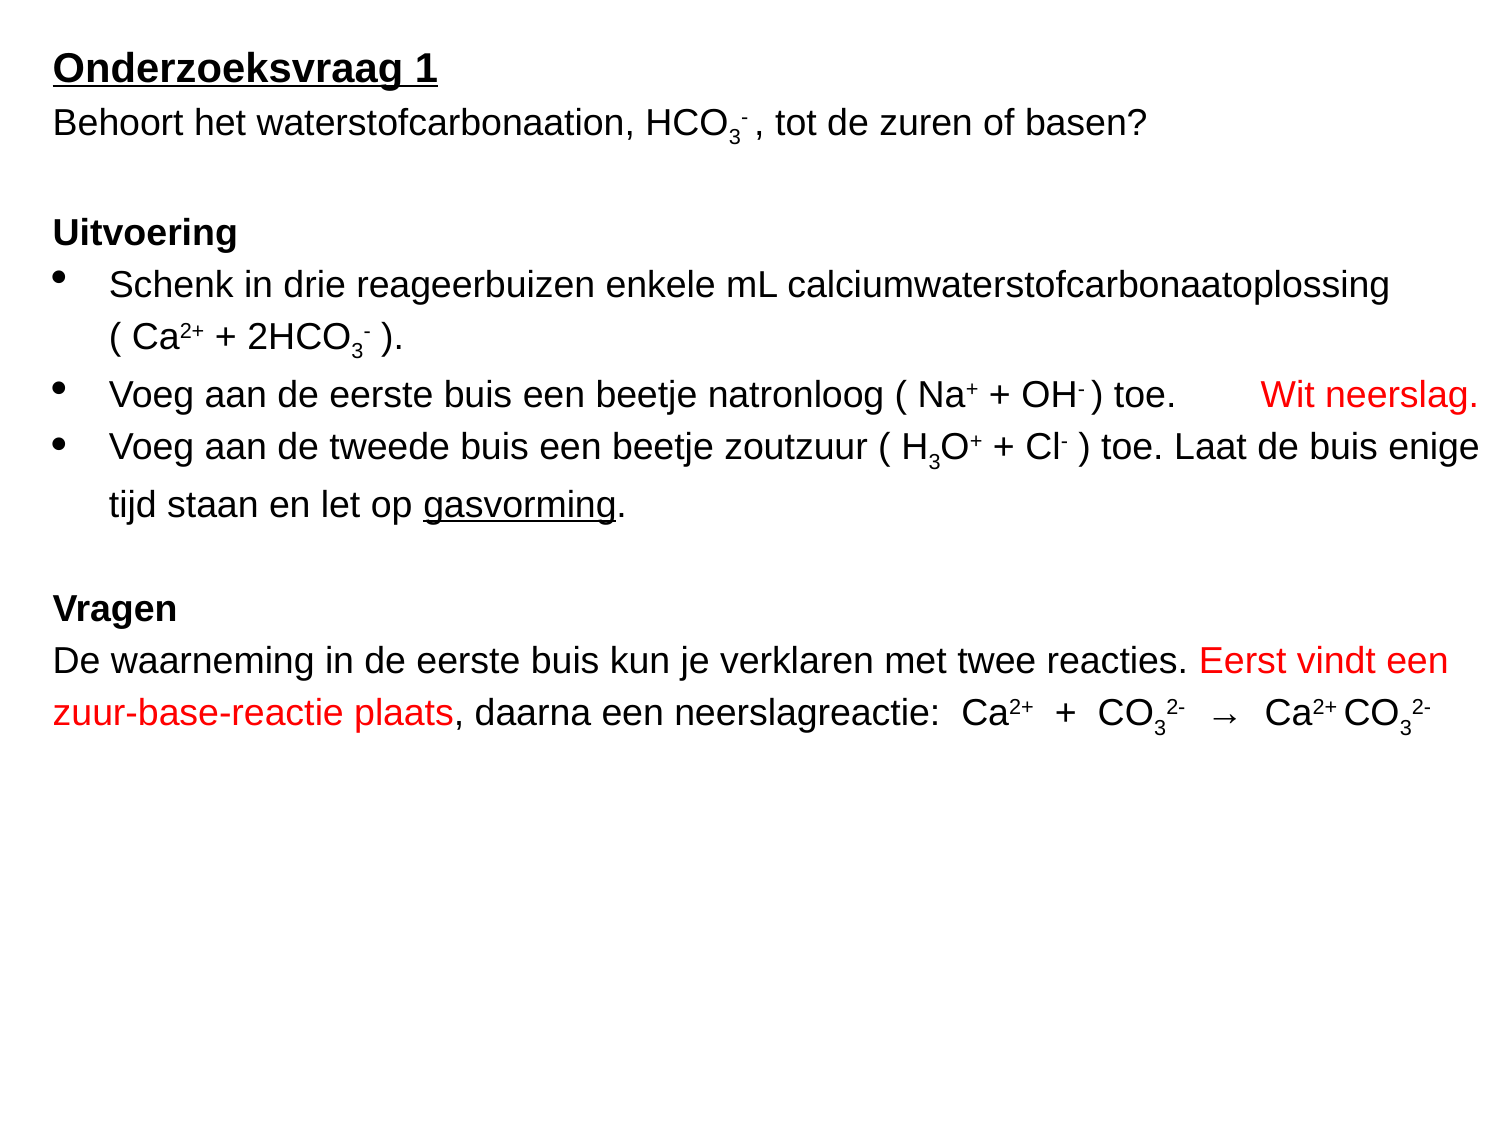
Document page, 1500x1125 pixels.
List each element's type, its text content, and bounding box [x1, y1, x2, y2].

text_box Onderzoeksvraag 1 Behoort het waterstofcarbonaation, HCO3- , tot de zuren of basen? Uitvoering Schenk in drie reageerbuizen enkele mL calciumwaterstofcarbonaatoplossing ( Ca2+ + 2HCO3- ). Voeg aan de eerste buis een beetje natronloog ( Na+ + OH- ) toe. Wit neerslag. Voeg aan de tweede buis een beetje zoutzuur ( H3O+ + Cl- ) toe. Laat de buis enige tijd staan en let op gasvorming. Vragen De waarneming in de eerste buis kun je verklaren met twee reacties. Eerst vindt een zuur-base-reactie plaats, daarna een neerslagreactie: Ca2+ + CO32- → Ca2+ CO32- [37, 25, 1500, 747]
